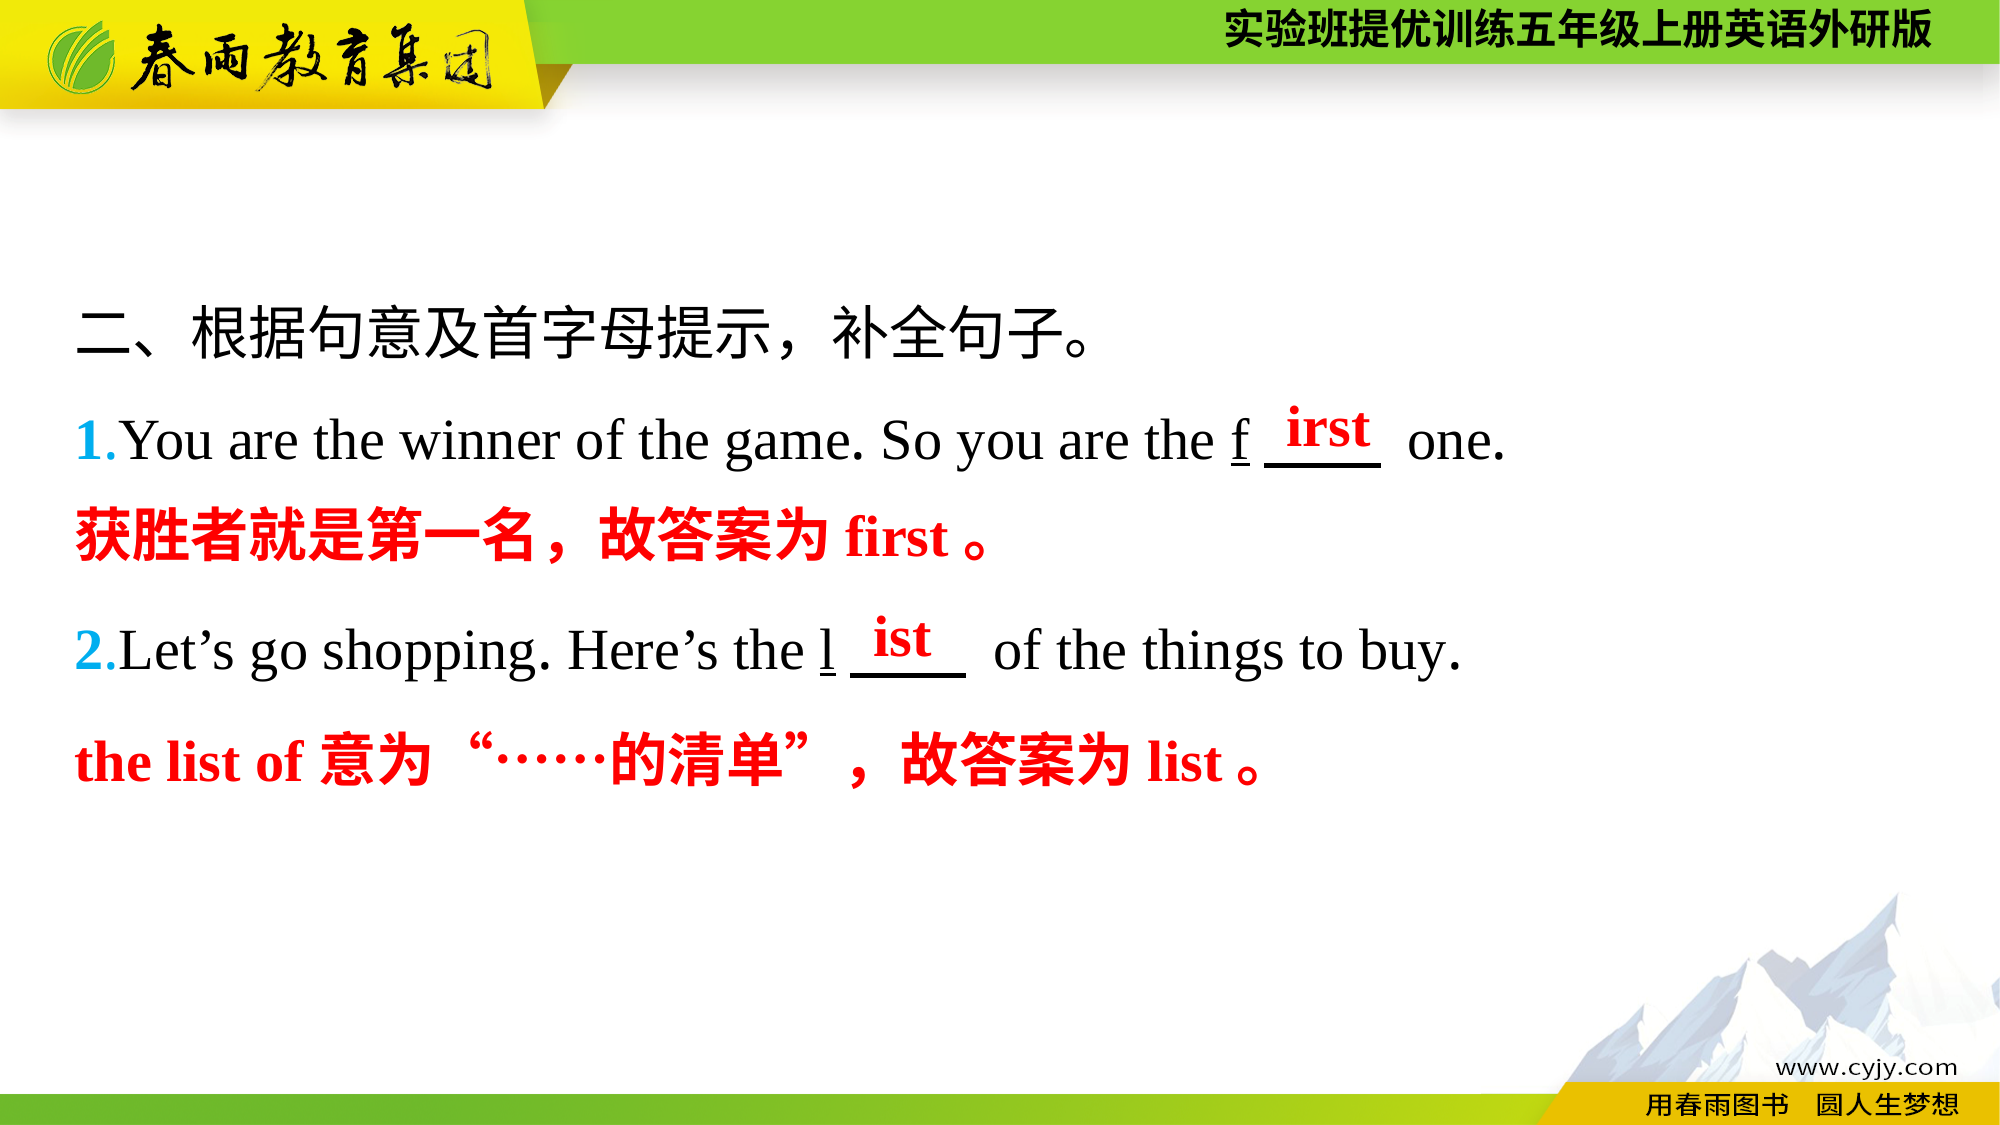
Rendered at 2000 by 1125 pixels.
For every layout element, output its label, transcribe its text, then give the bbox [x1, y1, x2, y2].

text_box ist [858, 590, 947, 675]
text_box 获胜者就是第一名，故答案为first。 [59, 455, 1944, 576]
list 二、根据句意及首字母提示，补全句子。 1.You are the winner of the game. So you are the f one. 2.Let’s go shopping. Here’s the l of the things to buy. [59, 576, 1944, 680]
picture [0, 0, 2000, 1125]
text_box irst [1272, 380, 1387, 455]
text_box the list of意为“……的清单”，故答案为list。 [59, 680, 1944, 801]
list 二、根据句意及首字母提示，补全句子。 1.You are the winner of the game. So you are the f one. 2.Let’s go shopping. Here’s the l of the things to buy. [59, 253, 1944, 455]
